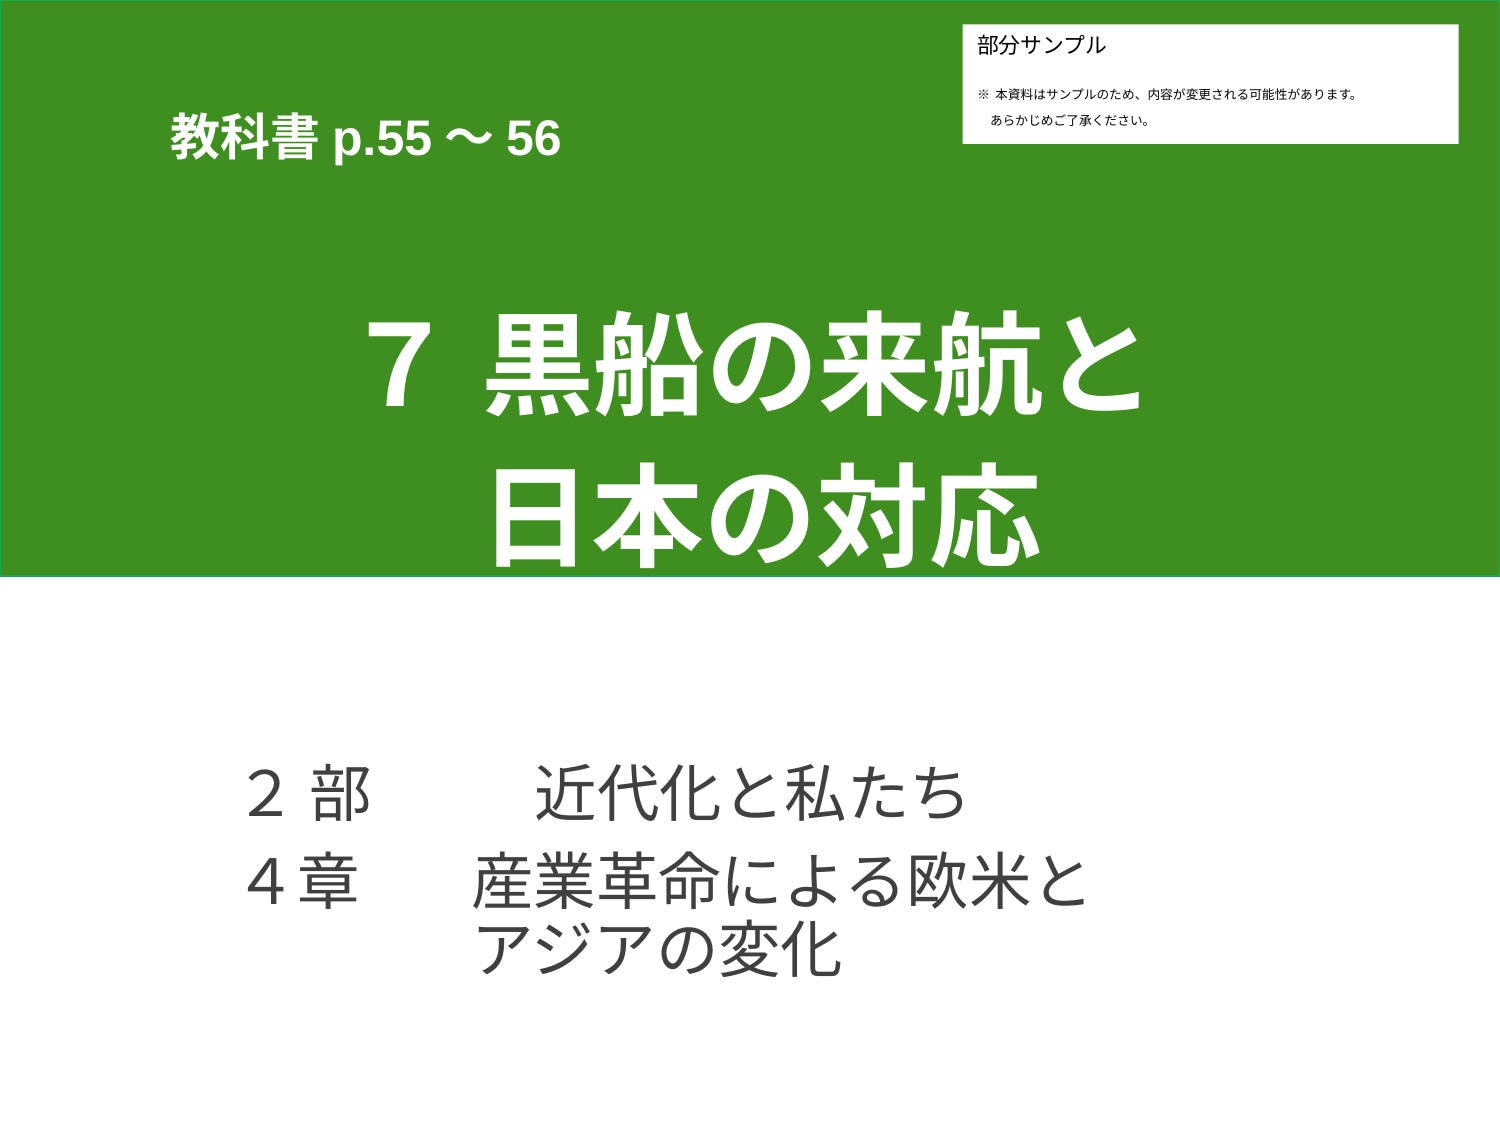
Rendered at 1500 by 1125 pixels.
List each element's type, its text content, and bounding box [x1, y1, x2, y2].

text_box 部分サンプル ※本資料はサンプルのため、内容が変更される可能性があります。 あらかじめご了承ください。 [962, 24, 1459, 144]
subtitle ２部 近代化と私たち ４章 産業革命による欧米とアジアの変化 [220, 754, 1122, 1027]
text_box 教科書p.55～56 [155, 98, 681, 174]
text_box ７ 黒船の来航と [187, 261, 1313, 437]
text_box 日本の対応 [464, 413, 1366, 589]
